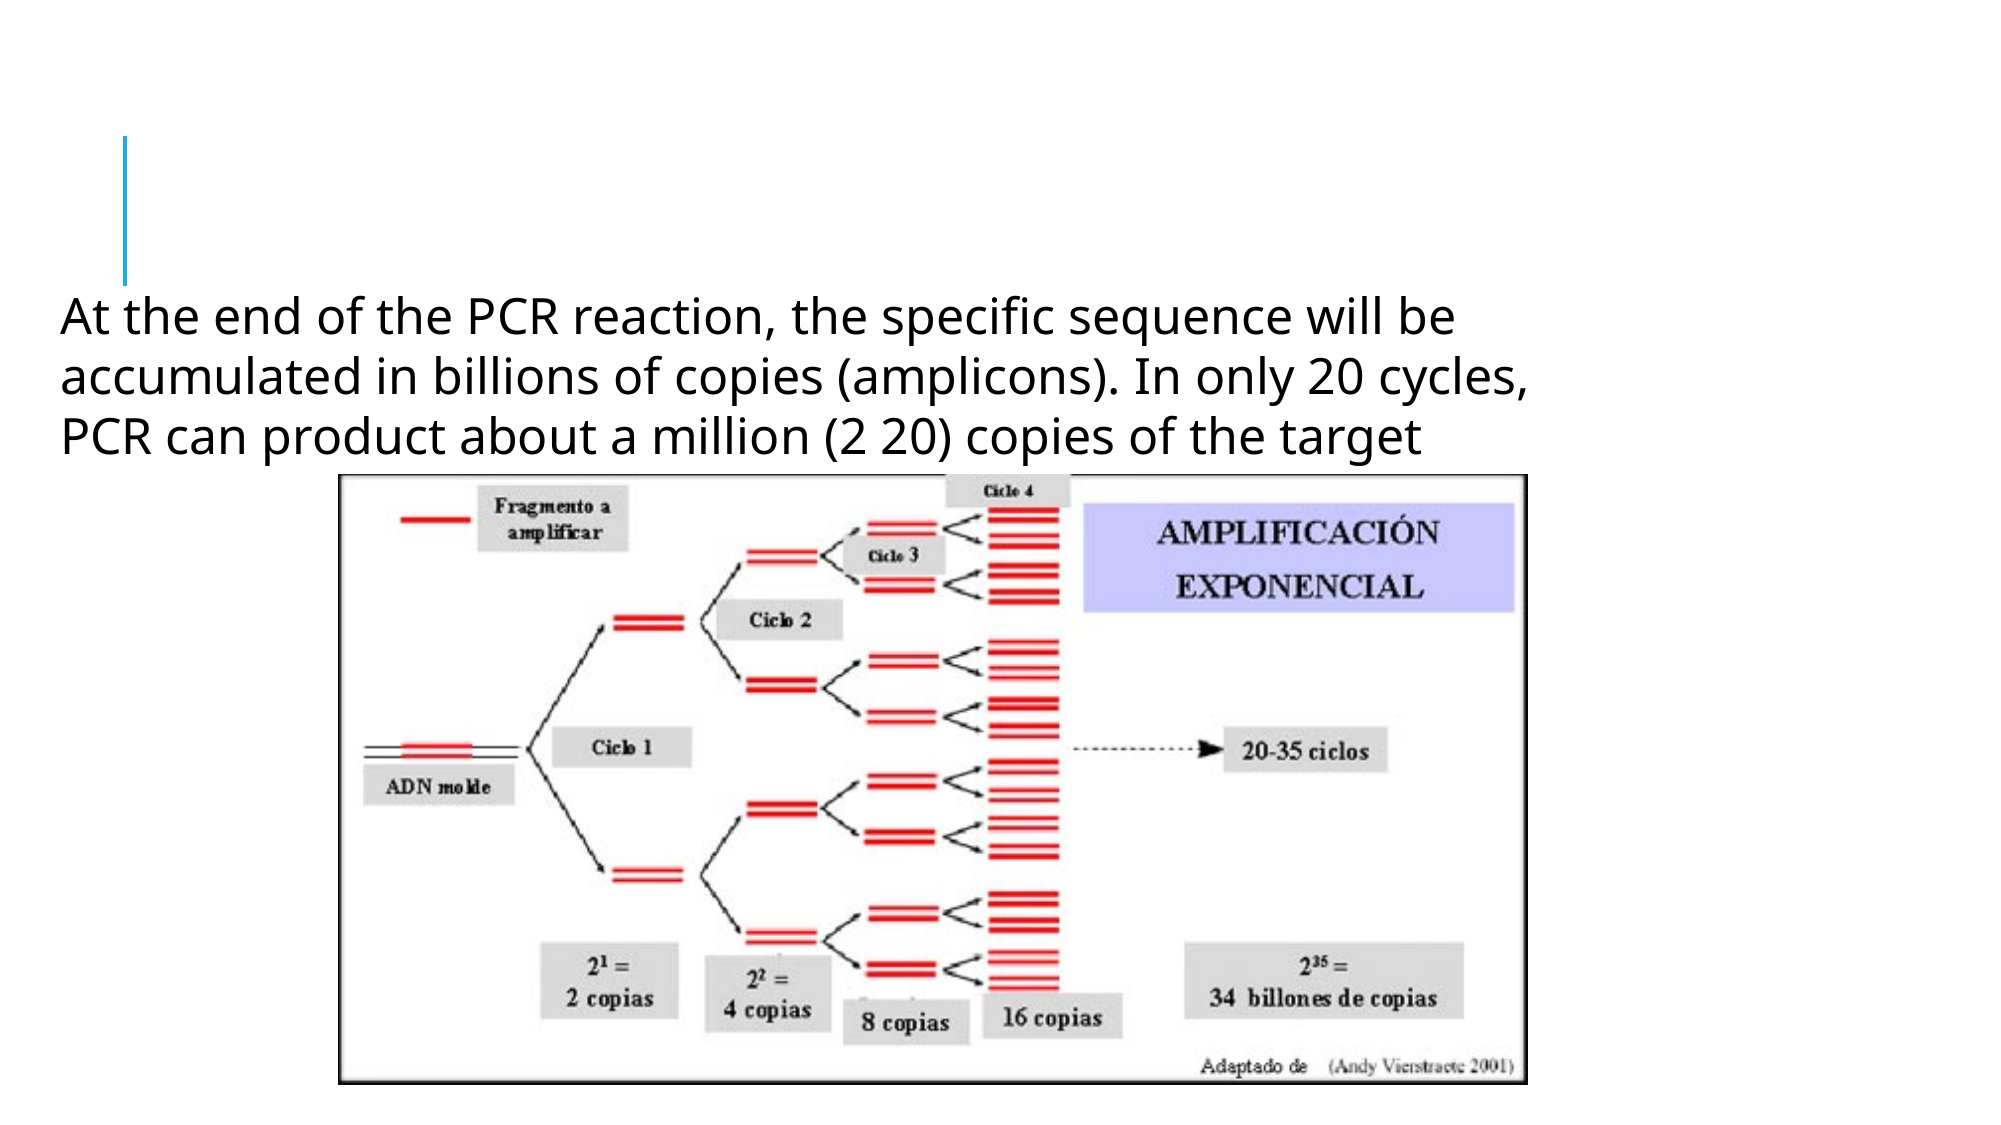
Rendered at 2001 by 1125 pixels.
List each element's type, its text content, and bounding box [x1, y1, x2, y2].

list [338, 473, 1529, 1085]
text_box At the end of the PCR reaction, the specific sequence will be accumulated in billions of copies (amplicons). In only 20 cycles, PCR can product about a million (2 20) copies of the target [45, 277, 1622, 472]
